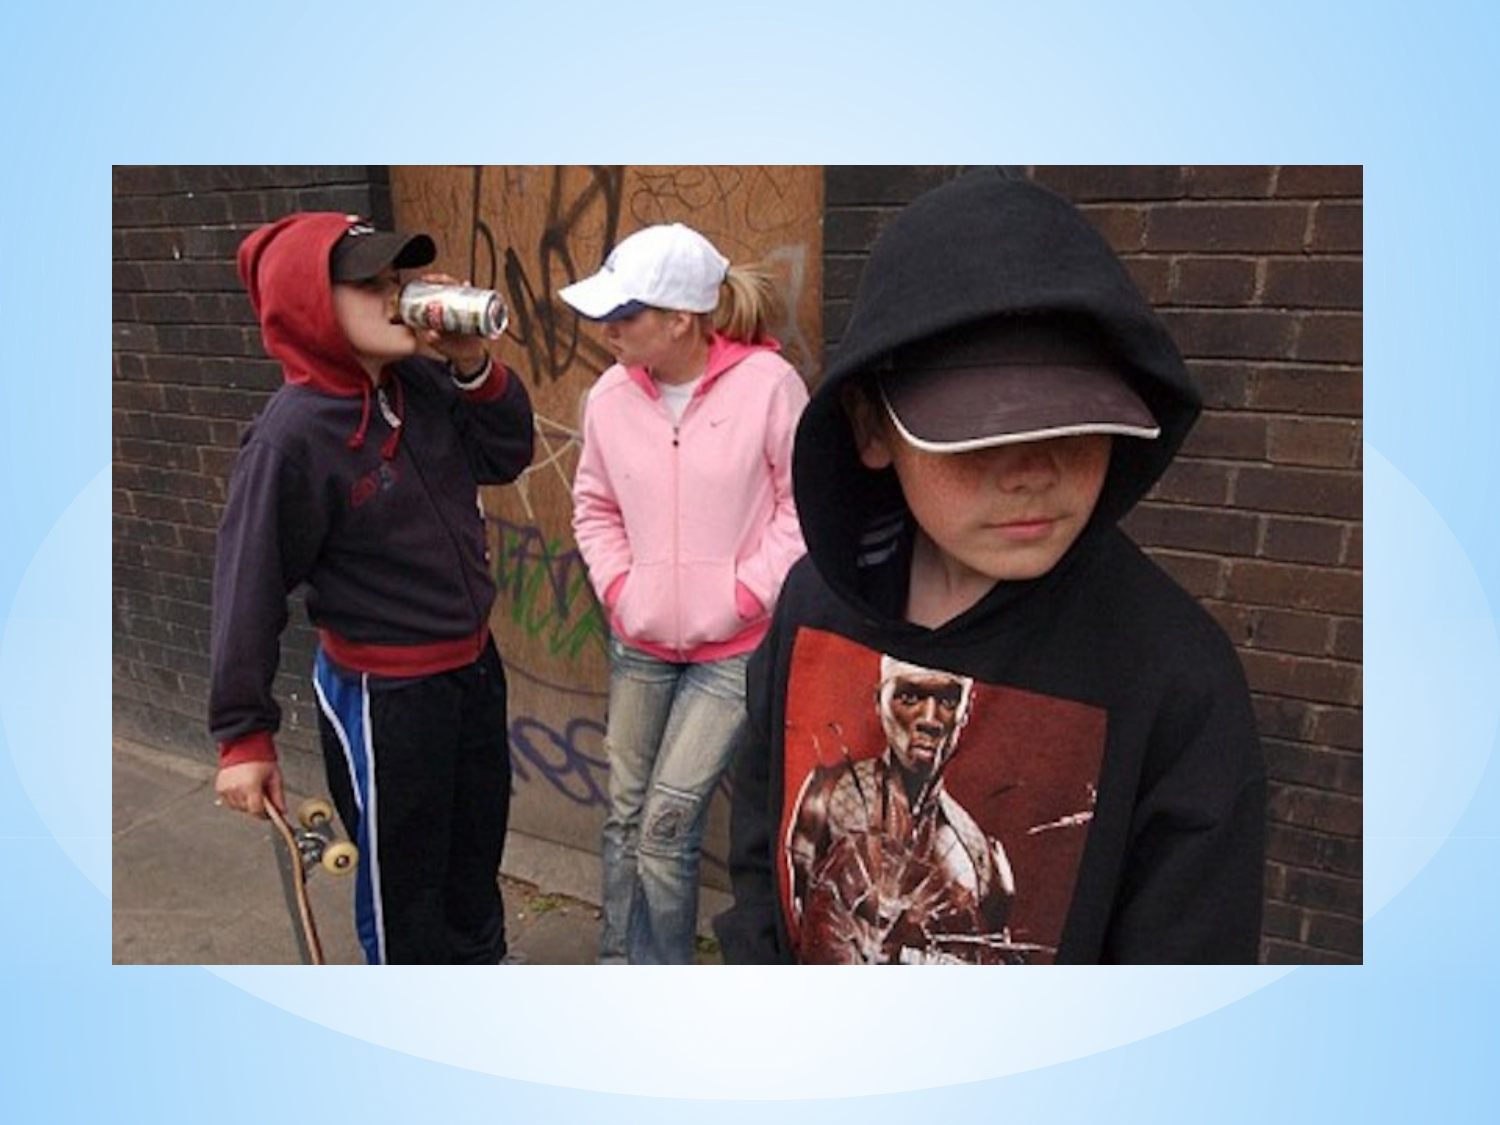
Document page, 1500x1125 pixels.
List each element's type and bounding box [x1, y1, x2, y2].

picture [111, 165, 1363, 965]
